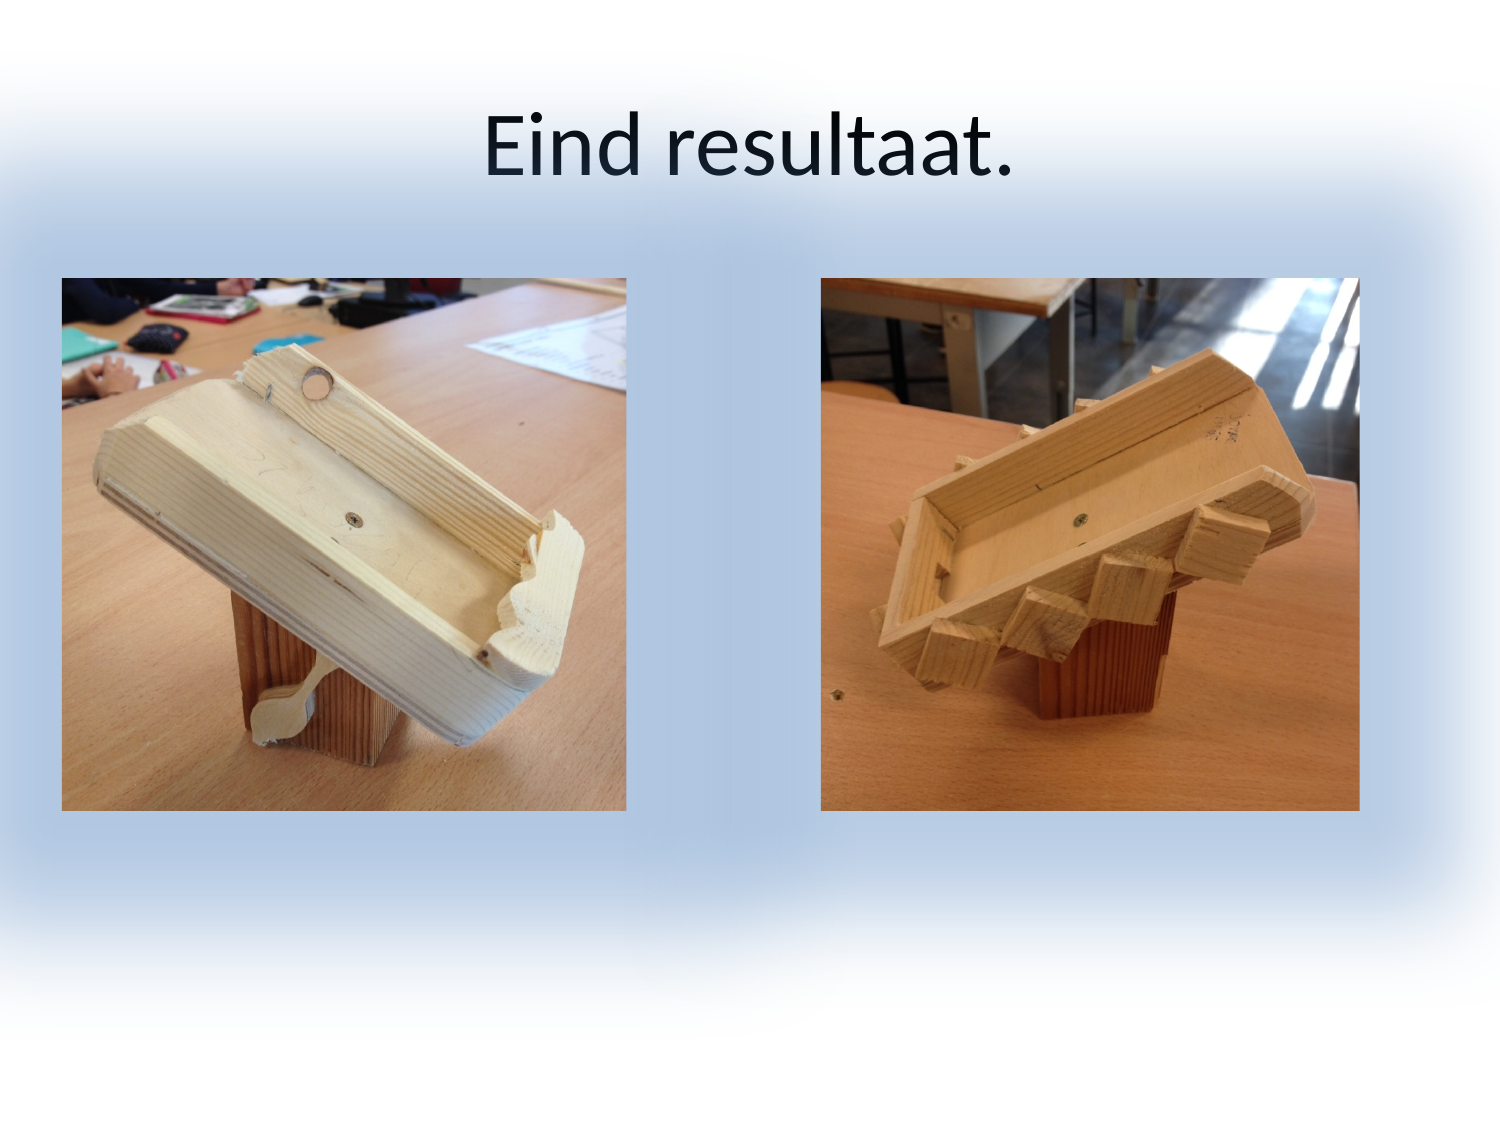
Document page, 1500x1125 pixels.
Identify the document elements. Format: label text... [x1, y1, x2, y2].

picture [61, 278, 627, 811]
picture [820, 278, 1360, 811]
title Eind resultaat. [75, 45, 1425, 145]
